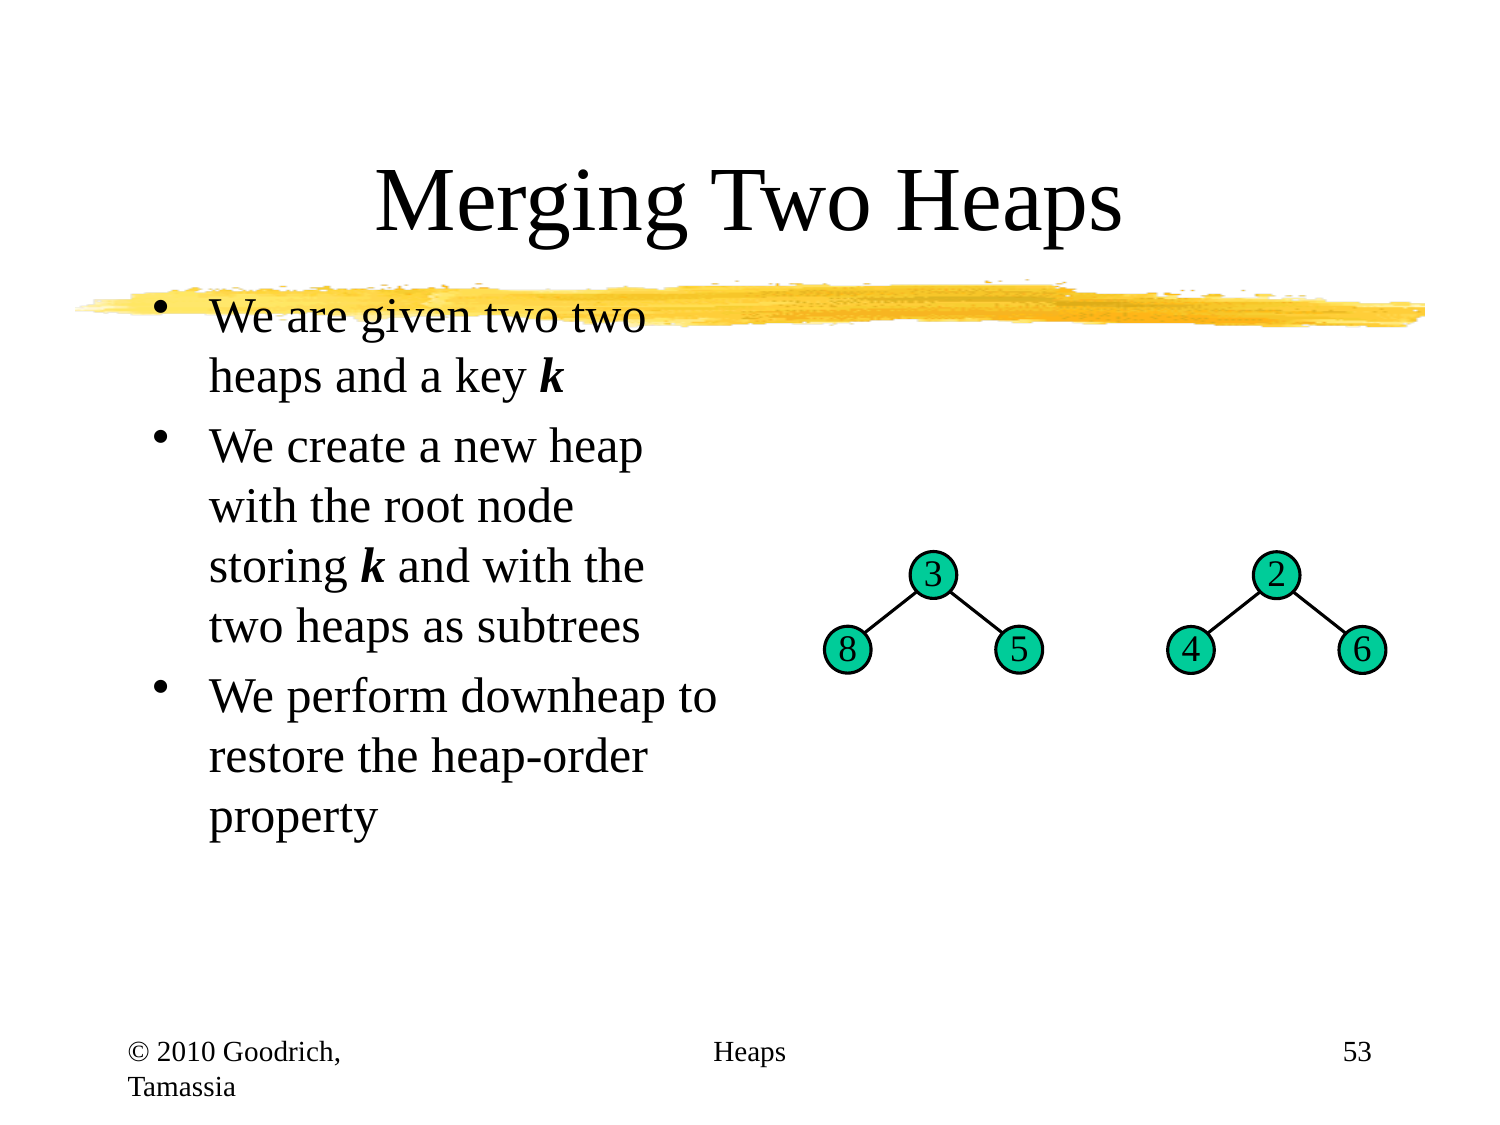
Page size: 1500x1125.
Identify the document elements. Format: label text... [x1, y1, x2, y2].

footer Heaps [512, 1024, 988, 1101]
text_box 2 [1253, 551, 1300, 599]
picture [738, 274, 1425, 338]
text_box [864, 592, 918, 633]
slide_number 53 [1074, 1024, 1388, 1101]
text_box 6 [1339, 626, 1386, 674]
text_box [949, 592, 1004, 633]
title Merging Two Heaps [112, 99, 1388, 288]
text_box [1207, 592, 1261, 633]
picture [75, 274, 137, 338]
text_box 5 [995, 626, 1043, 674]
text_box 3 [910, 551, 957, 599]
text_box 8 [824, 626, 872, 674]
list We are given two two heaps and a key k We create a new heap with the root node storing k and with the two heaps as subtrees We perform downheap to restore the heap-order property [137, 274, 738, 951]
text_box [1292, 592, 1347, 633]
slide_number © 2010 Goodrich, Tamassia [112, 1024, 426, 1101]
text_box 4 [1167, 626, 1215, 674]
